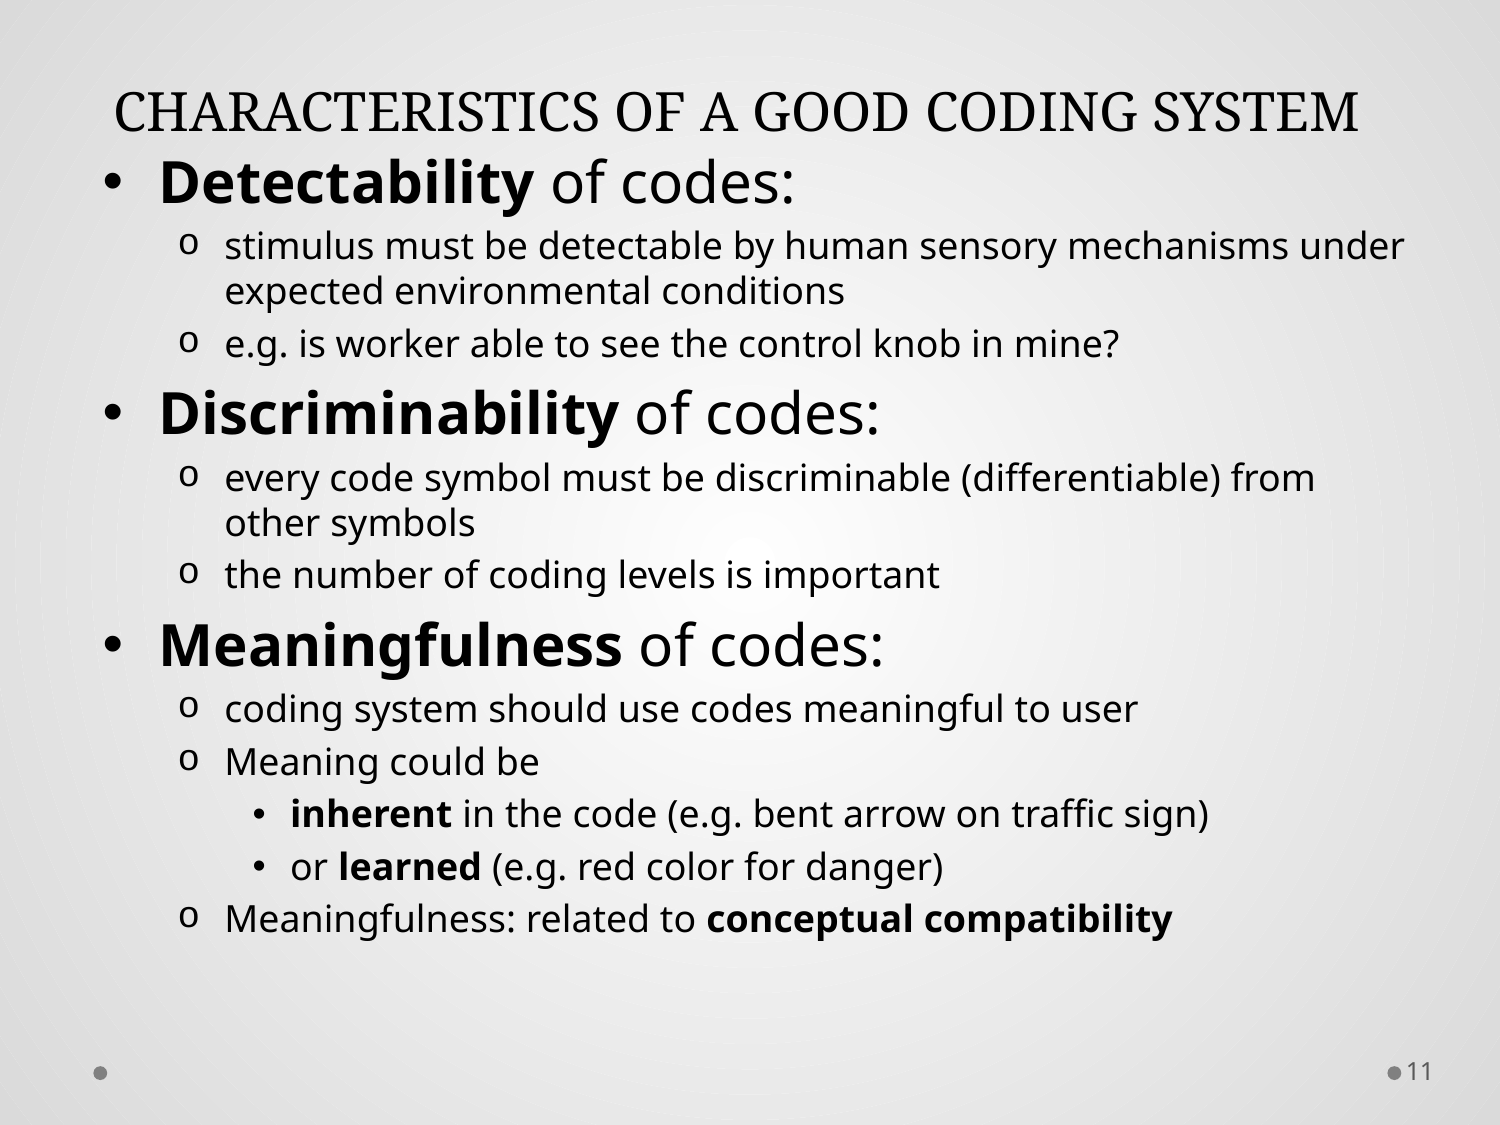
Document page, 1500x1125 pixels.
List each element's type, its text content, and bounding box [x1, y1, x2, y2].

slide_number 11 [1401, 1042, 1494, 1103]
title CHARACTERISTICS OF A GOOD CODING SYSTEM [62, 50, 1413, 150]
list Detectability of codes: stimulus must be detectable by human sensory mechanisms under expected environmental conditions e.g. is worker able to see the control knob in mine? Discriminability of codes: every code symbol must be discriminable (differentiable) from other symbols the number of coding levels is important Meaningfulness of codes: coding system should use codes meaningful to user Meaning could be inherent in the code (e.g. bent arrow on traffic sign) or learned (e.g. red color for danger) Meaningfulness: related to conceptual compatibility [87, 137, 1438, 1100]
